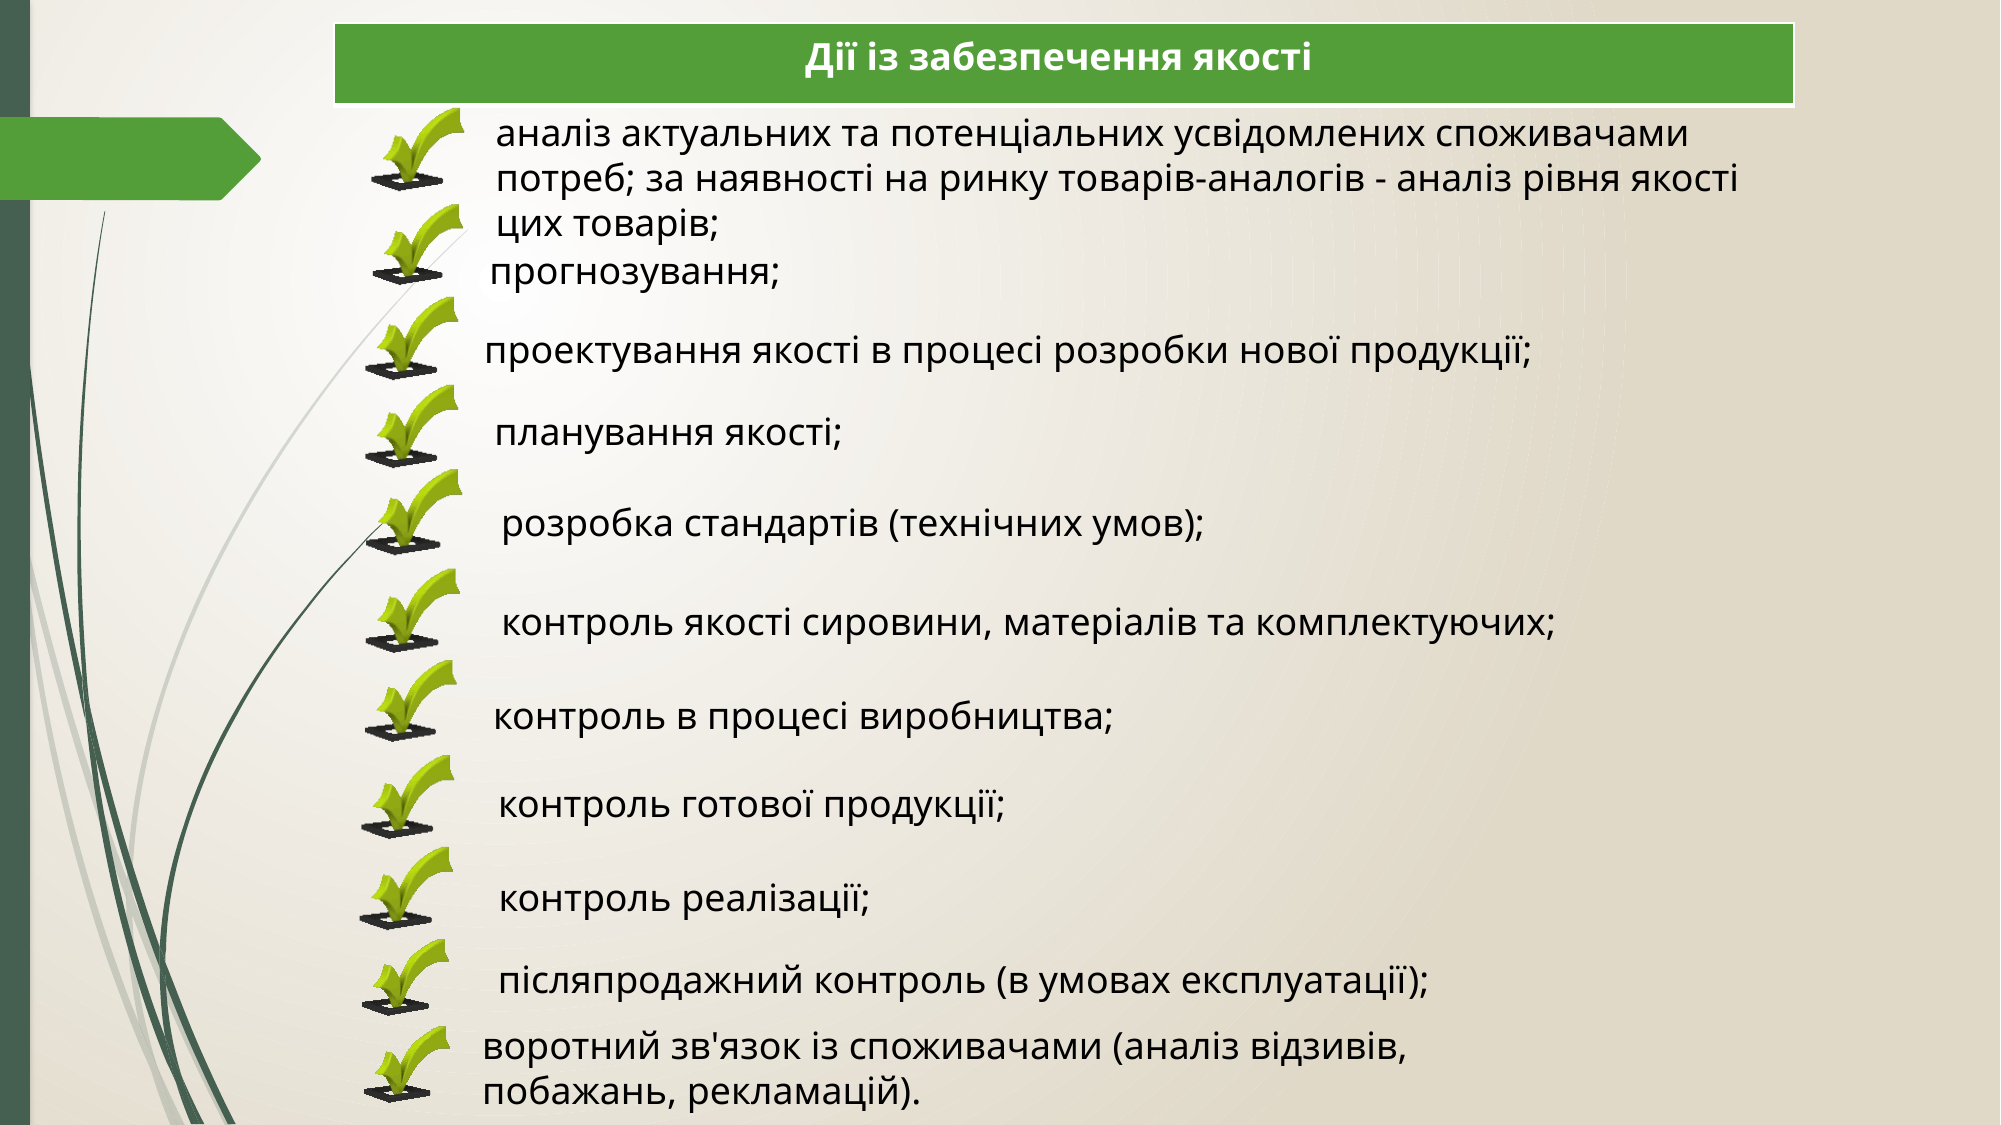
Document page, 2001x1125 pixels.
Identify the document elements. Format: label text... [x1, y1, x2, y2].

picture [336, 29, 491, 1125]
text_box контроль реалізації; [484, 866, 886, 927]
text_box планування якості; [493, 400, 859, 461]
table_header Дії із забезпечення якості [335, 24, 1793, 103]
text_box контроль в процесі виробництва; [488, 685, 1140, 745]
text_box прогнозування; [493, 239, 796, 300]
text_box воротний зв'язок із споживачами (аналіз відзивів, побажань, рекламацій). [477, 1015, 1468, 1120]
text_box контроль якості сировини, матеріалів та комплектуючих; [490, 590, 1676, 651]
text_box післяпродажний контроль (в умовах експлуатації); [483, 948, 1446, 1009]
text_box проектування якості в процесі розробки нової продукції; [490, 318, 1635, 379]
text_box аналіз актуальних та потенціальних усвідомлених споживачами потреб; за наявності на ринку товарів-аналогів - аналіз рівня якості цих товарів; [493, 101, 1832, 251]
text_box контроль готової продукції; [486, 772, 1022, 833]
text_box розробка стандартів (технічних умов); [493, 491, 1221, 552]
